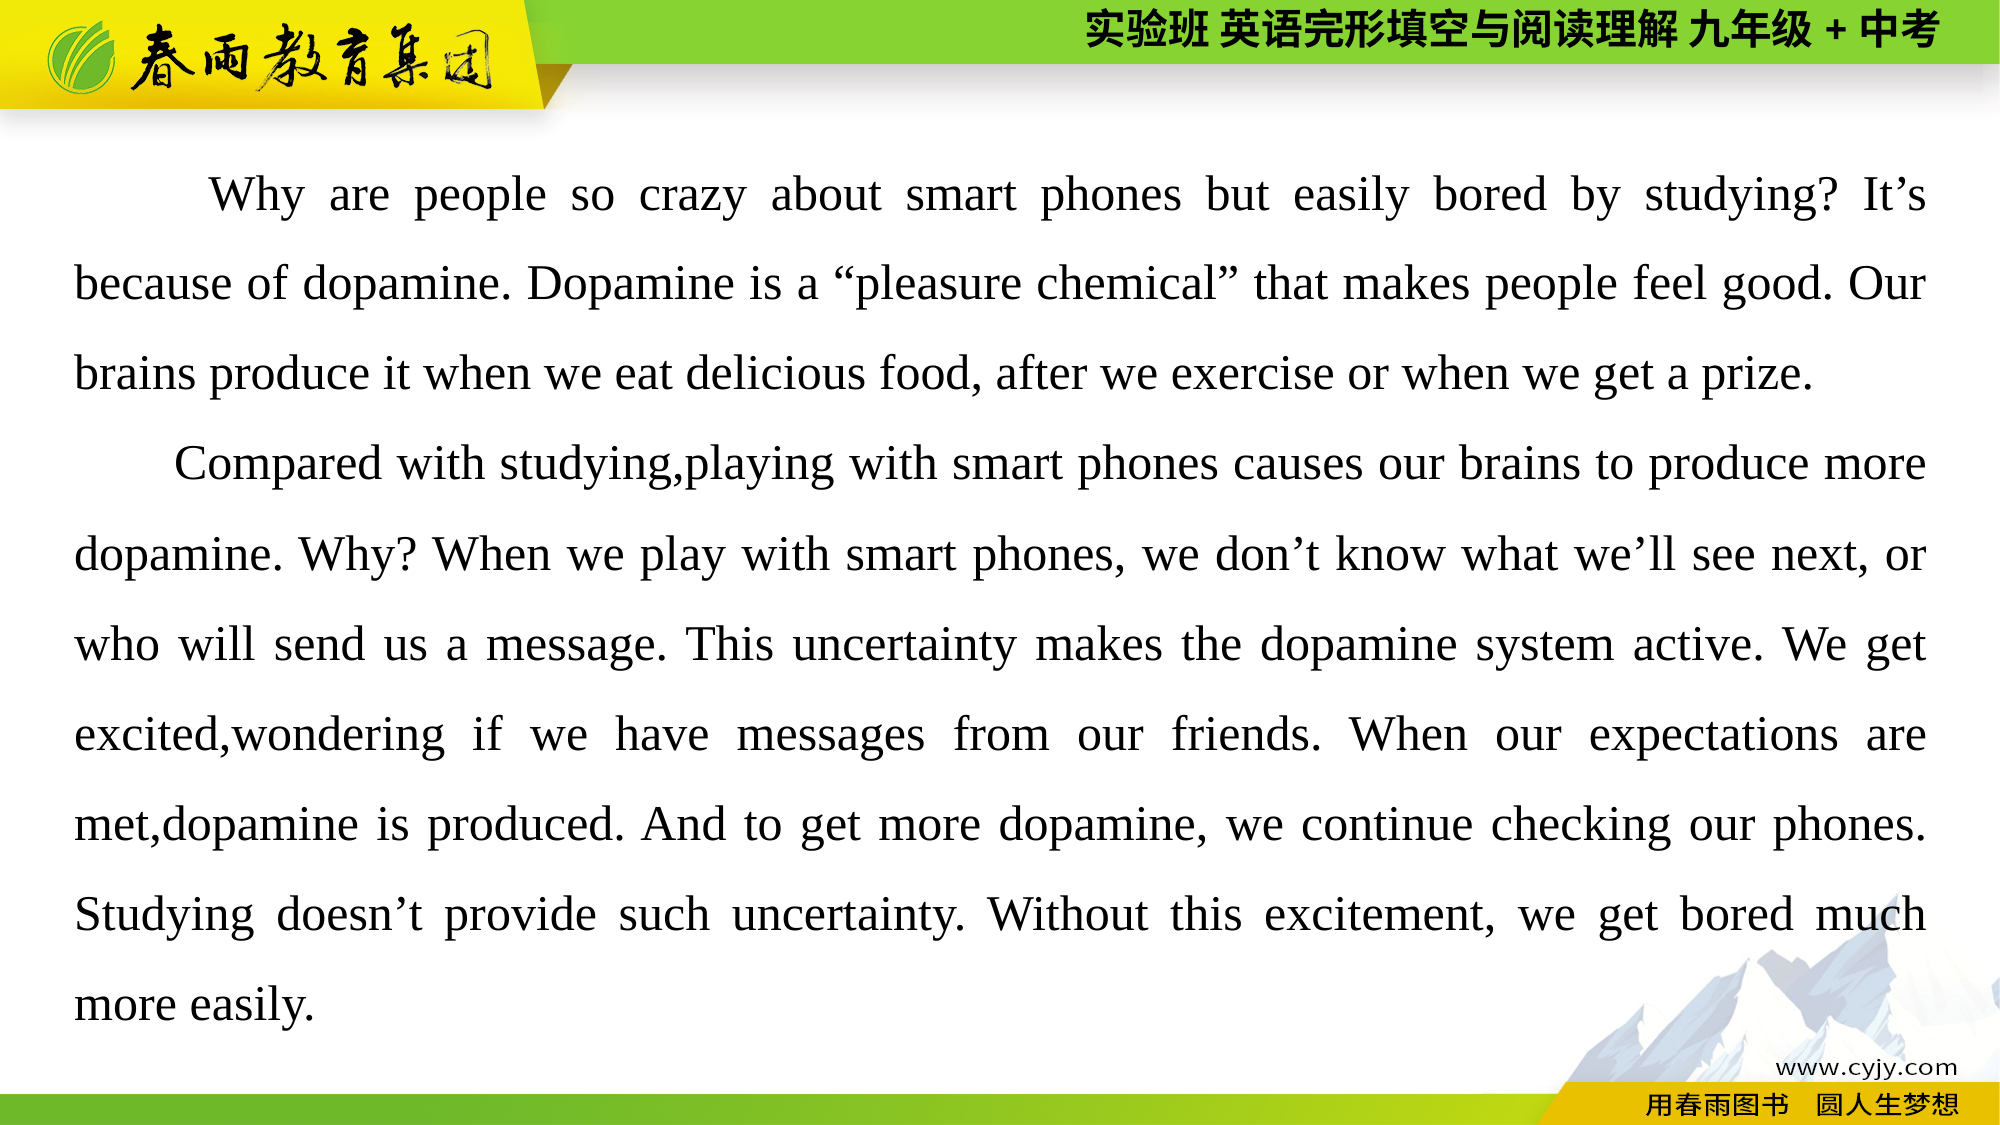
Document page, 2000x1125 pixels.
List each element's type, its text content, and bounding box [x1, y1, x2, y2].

picture [0, 0, 2000, 1125]
list Why are people so crazy about smart phones but easily bored by studying? It’s because of dopamine. Dopamine is a “pleasure chemical” that makes people feel good. Our brains produce it when we eat delicious food, after we exercise or when we get a prize. Compared with studying,playing with smart phones causes our brains to produce more dopamine. Why? When we play with smart phones, we don’t know what we’ll see next, or who will send us a message. This uncertainty makes the dopamine system active. We get excited,wondering if we have messages from our friends. When our expectations are met,dopamine is produced. And to get more dopamine, we continue checking our phones. Studying doesn’t provide such uncertainty. Without this excitement, we get bored much more easily. [59, 122, 1944, 1047]
